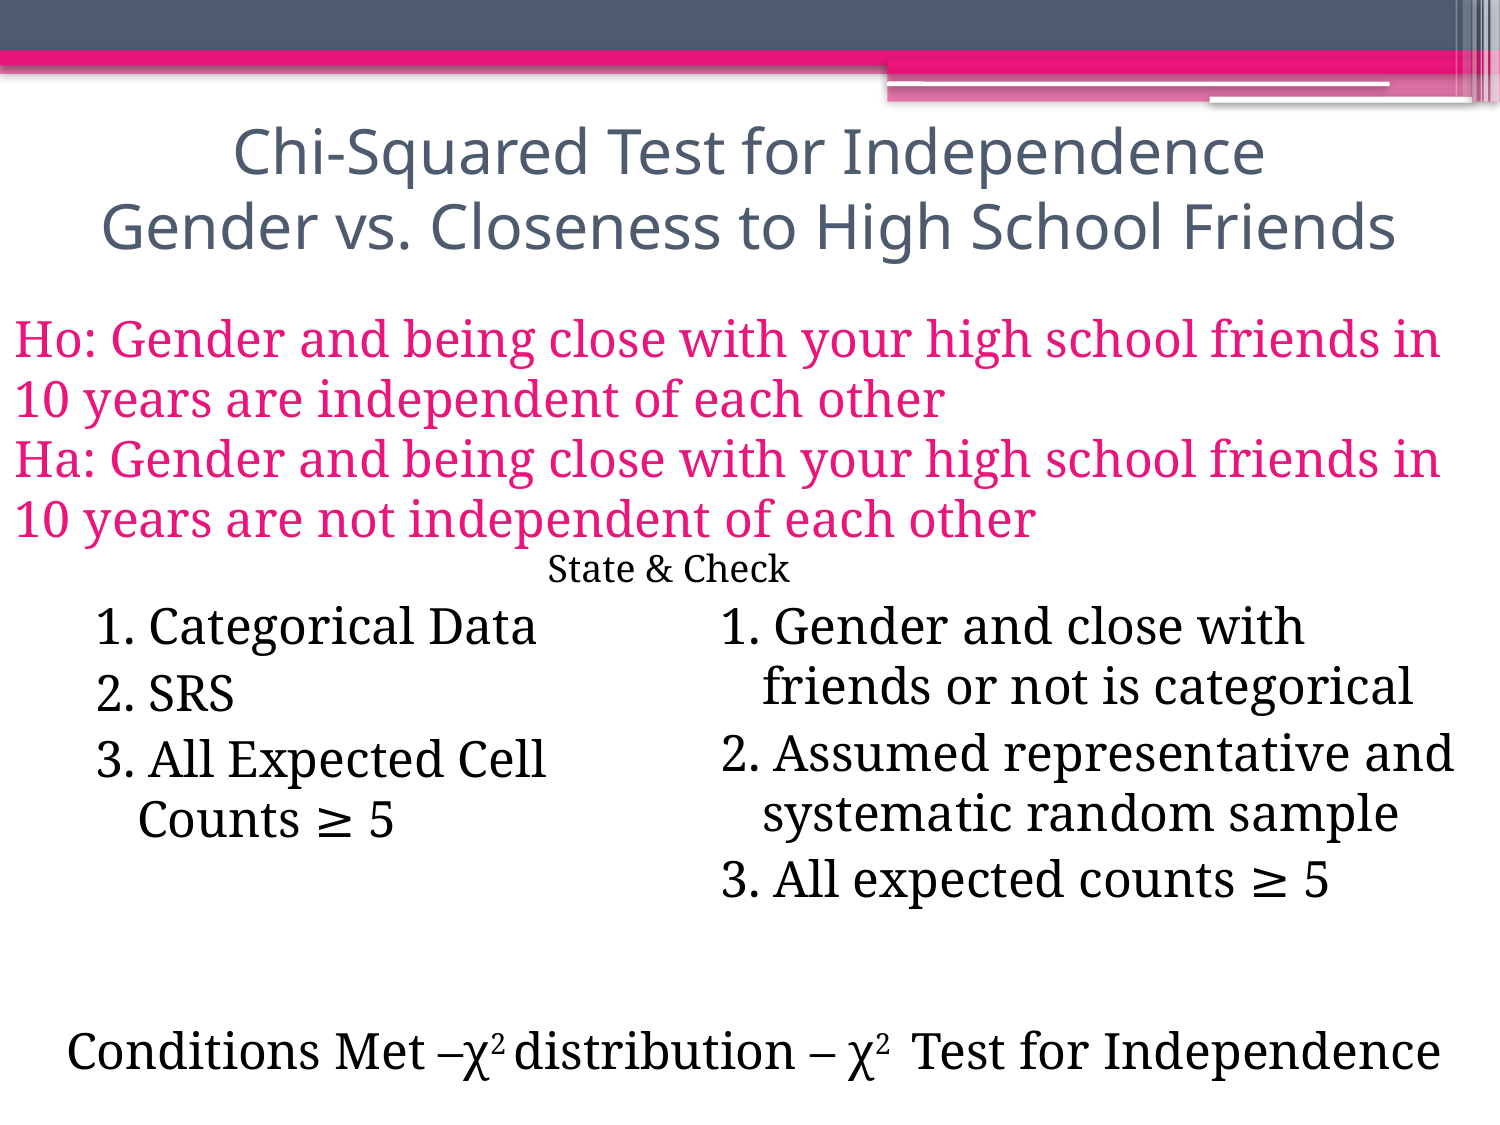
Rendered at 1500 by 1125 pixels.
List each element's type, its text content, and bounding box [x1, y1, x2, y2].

text_box Conditions Met –χ2 distribution – χ2 Test for Independence [51, 1012, 1457, 1088]
list 1. Categorical Data 2. SRS 3. All Expected Cell Counts ≥ 5 [62, 587, 687, 974]
text_box Ho: Gender and being close with your high school friends in 10 years are independent of each other Ha: Gender and being close with your high school friends in 10 years are not independent of each other [0, 299, 1500, 600]
text_box 1. Gender and close with friends or not is categorical 2. Assumed representative and systematic random sample 3. All expected counts ≥ 5 [687, 587, 1500, 1024]
title Chi-Squared Test for Independence Gender vs. Closeness to High School Friends [75, 99, 1425, 275]
text_box State & Check [532, 537, 805, 598]
